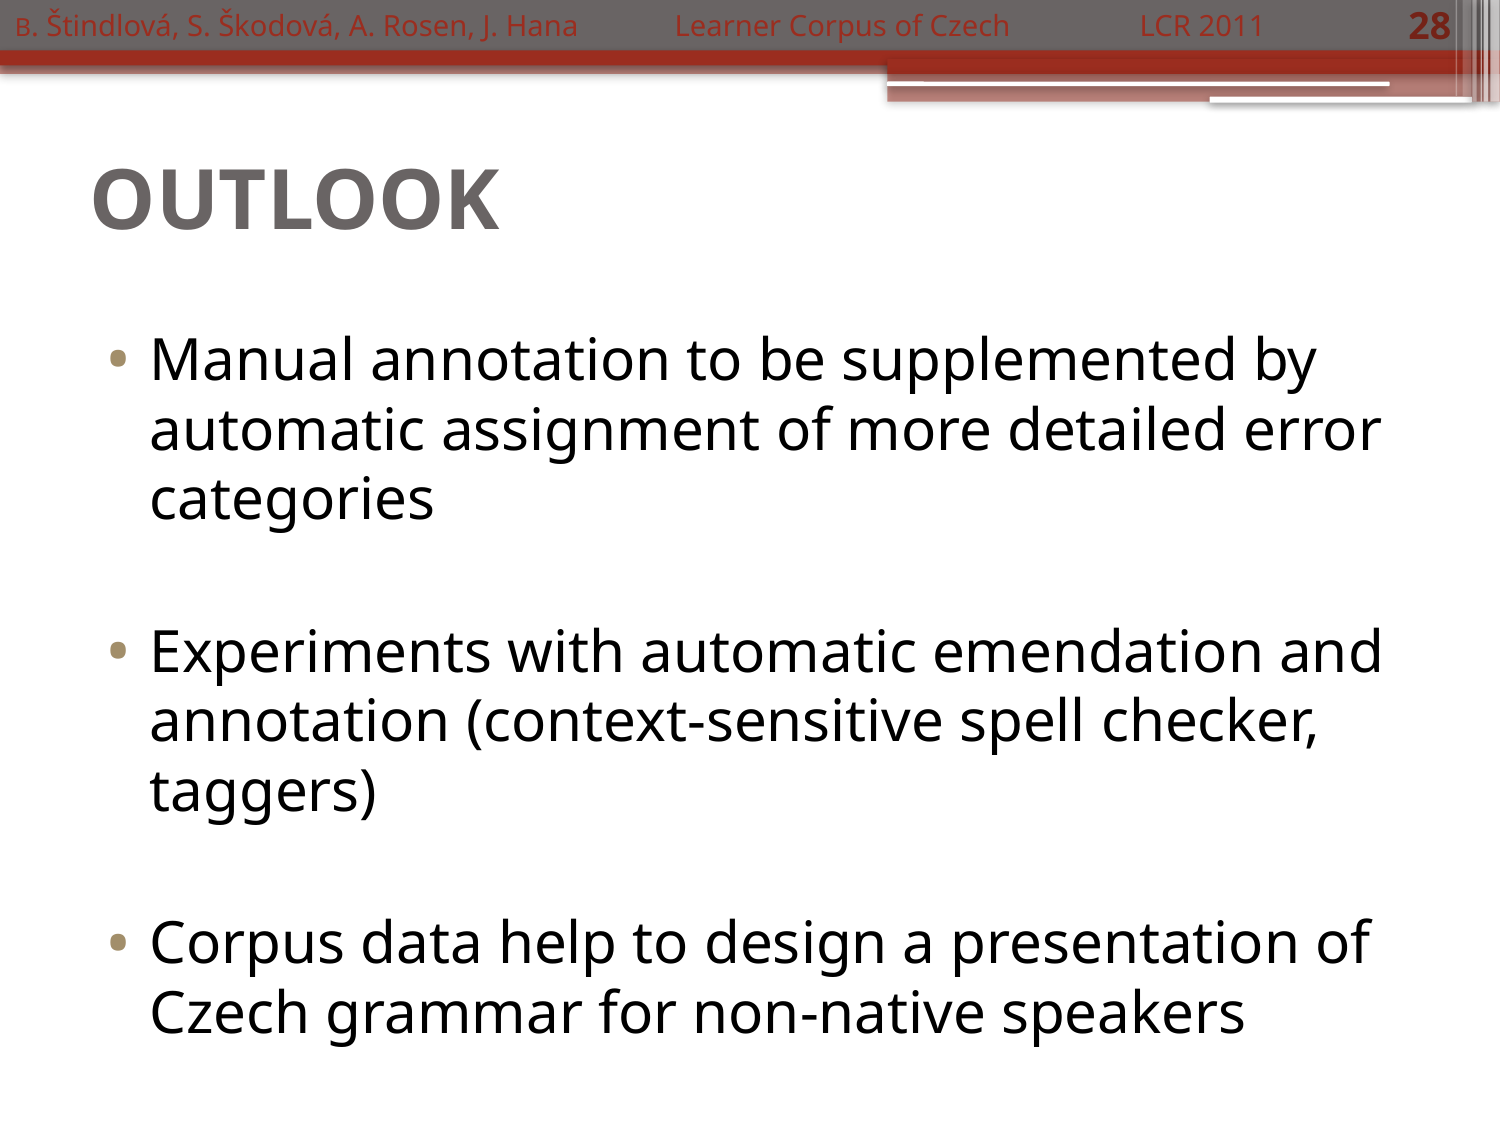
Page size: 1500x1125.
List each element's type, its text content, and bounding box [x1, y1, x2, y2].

slide_number 28 [1341, 0, 1466, 61]
title OUTLOOK [75, 137, 1425, 256]
text_box B. Štindlová, S. Škodová, A. Rosen, J. Hana Learner Corpus of Czech LCR 2011 [0, 0, 1341, 75]
list Manual annotation to be supplemented by automatic assignment of more detailed error categories Experiments with automatic emendation and annotation (context-sensitive spell checker, taggers) Corpus data help to design a presentation of Czech grammar for non-native speakers [75, 314, 1425, 1079]
